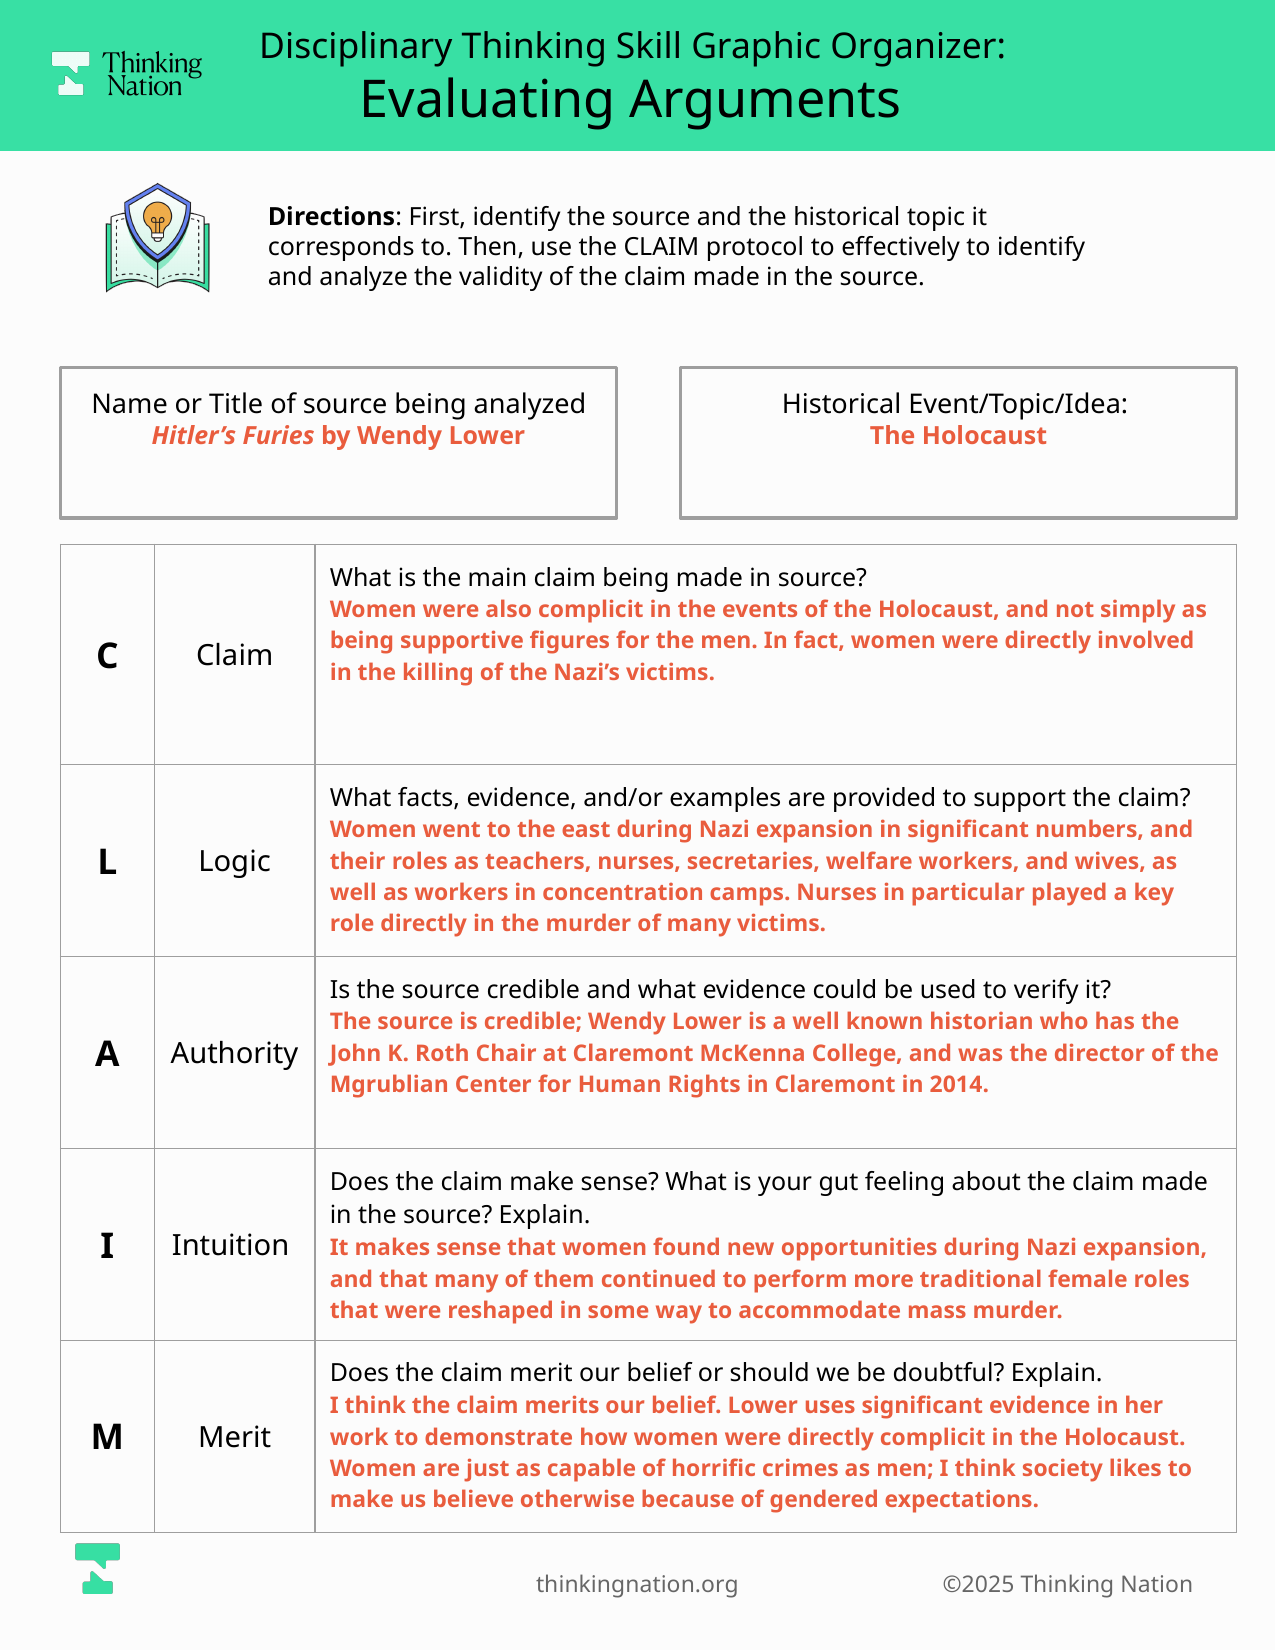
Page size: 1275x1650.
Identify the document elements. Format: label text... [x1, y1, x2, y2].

table_cell L [61, 765, 154, 956]
table_cell Authority [155, 957, 314, 1148]
text_box thinkingnation.org [486, 1553, 789, 1605]
table_cell What facts, evidence, and/or examples are provided to support the claim? Women went to the east during Nazi expansion in significant numbers, and their roles as teachers, nurses, secretaries, welfare workers, and wives, as well as workers in concentration camps. Nurses in particular played a key role directly in the murder of many victims. [316, 765, 1236, 956]
table_cell Does the claim merit our belief or should we be doubtful? Explain. I think the claim merits our belief. Lower uses significant evidence in her work to demonstrate how women were directly complicit in the Holocaust. Women are just as capable of horrific crimes as men; I think society likes to make us believe otherwise because of gendered expectations. [316, 1341, 1236, 1532]
table_cell A [61, 957, 154, 1148]
table_cell Intuition [155, 1149, 314, 1340]
text_box Historical Event/Topic/Idea: The Holocaust [680, 367, 1237, 519]
table_cell Is the source credible and what evidence could be used to verify it? The source is credible; Wendy Lower is a well known historian who has the John K. Roth Chair at Claremont McKenna College, and was the director of the Mgrublian Center for Human Rights in Claremont in 2014. [316, 957, 1236, 1148]
table_cell Does the claim make sense? What is your gut feeling about the claim made in the source? Explain. It makes sense that women found new opportunities during Nazi expansion, and that many of them continued to perform more traditional female roles that were reshaped in some way to accommodate mass murder. [316, 1149, 1236, 1340]
table_header What is the main claim being made in source? Women were also complicit in the events of the Holocaust, and not simply as being supportive figures for the men. In fact, women were directly involved in the killing of the Nazi’s victims. [316, 545, 1236, 764]
picture [62, 1533, 133, 1604]
picture [35, 37, 207, 109]
table_header Claim [155, 545, 314, 764]
text_box Name or Title of source being analyzed Hitler’s Furies by Wendy Lower [60, 367, 617, 519]
text_box Directions: First, identify the source and the historical topic it corresponds to. Then, use the CLAIM protocol to effectively to identify and analyze the validity of the claim made in the source. [249, 189, 1129, 301]
table_header C [61, 545, 154, 764]
table_cell M [61, 1341, 154, 1532]
text_box Disciplinary Thinking Skill Graphic Organizer: Evaluating Arguments [0, 0, 1275, 151]
text_box ©2025 Thinking Nation [907, 1553, 1210, 1605]
picture [90, 170, 225, 306]
table_cell Logic [155, 765, 314, 956]
table_cell Merit [155, 1341, 314, 1532]
table_cell I [61, 1149, 154, 1340]
